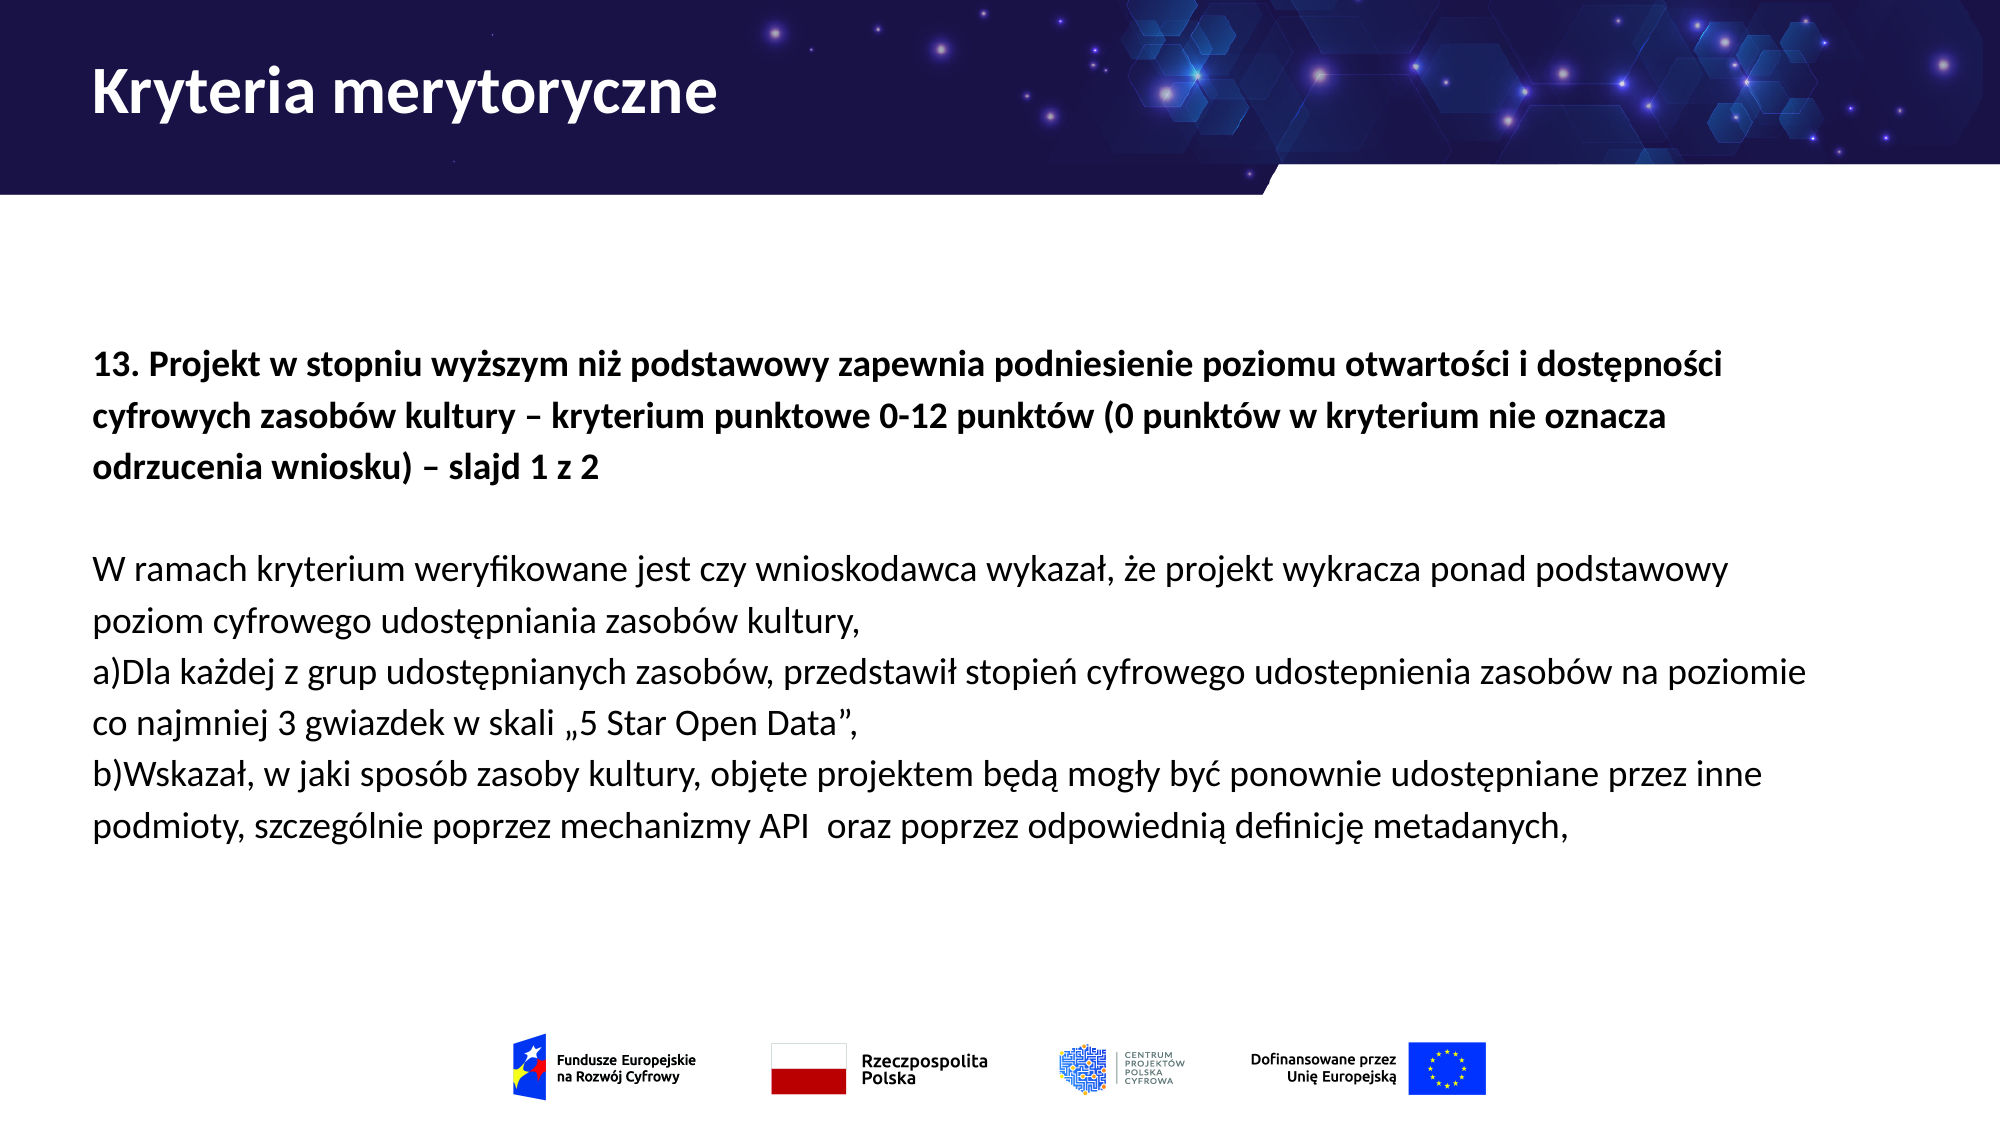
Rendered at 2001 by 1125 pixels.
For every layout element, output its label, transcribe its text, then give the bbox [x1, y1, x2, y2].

picture [0, 0, 2000, 195]
title Kryteria merytoryczne [77, 46, 1863, 136]
list 13. Projekt w stopniu wyższym niż podstawowy zapewnia podniesienie poziomu otwartości i dostępności cyfrowych zasobów kultury – kryterium punktowe 0-12 punktów (0 punktów w kryterium nie oznacza odrzucenia wniosku) – slajd 1 z 2 W ramach kryterium weryfikowane jest czy wnioskodawca wykazał, że projekt wykracza ponad podstawowy poziom cyfrowego udostępniania zasobów kultury, a)Dla każdej z grup udostępnianych zasobów, przedstawił stopień cyfrowego udostepnienia zasobów na poziomie co najmniej 3 gwiazdek w skali „5 Star Open Data”, b)Wskazał, w jaki sposób zasoby kultury, objęte projektem będą mogły być ponownie udostępniane przez inne podmioty, szczególnie poprzez mechanizmy API oraz poprzez odpowiednią definicję metadanych, [77, 229, 1863, 949]
picture [491, 1011, 1509, 1122]
